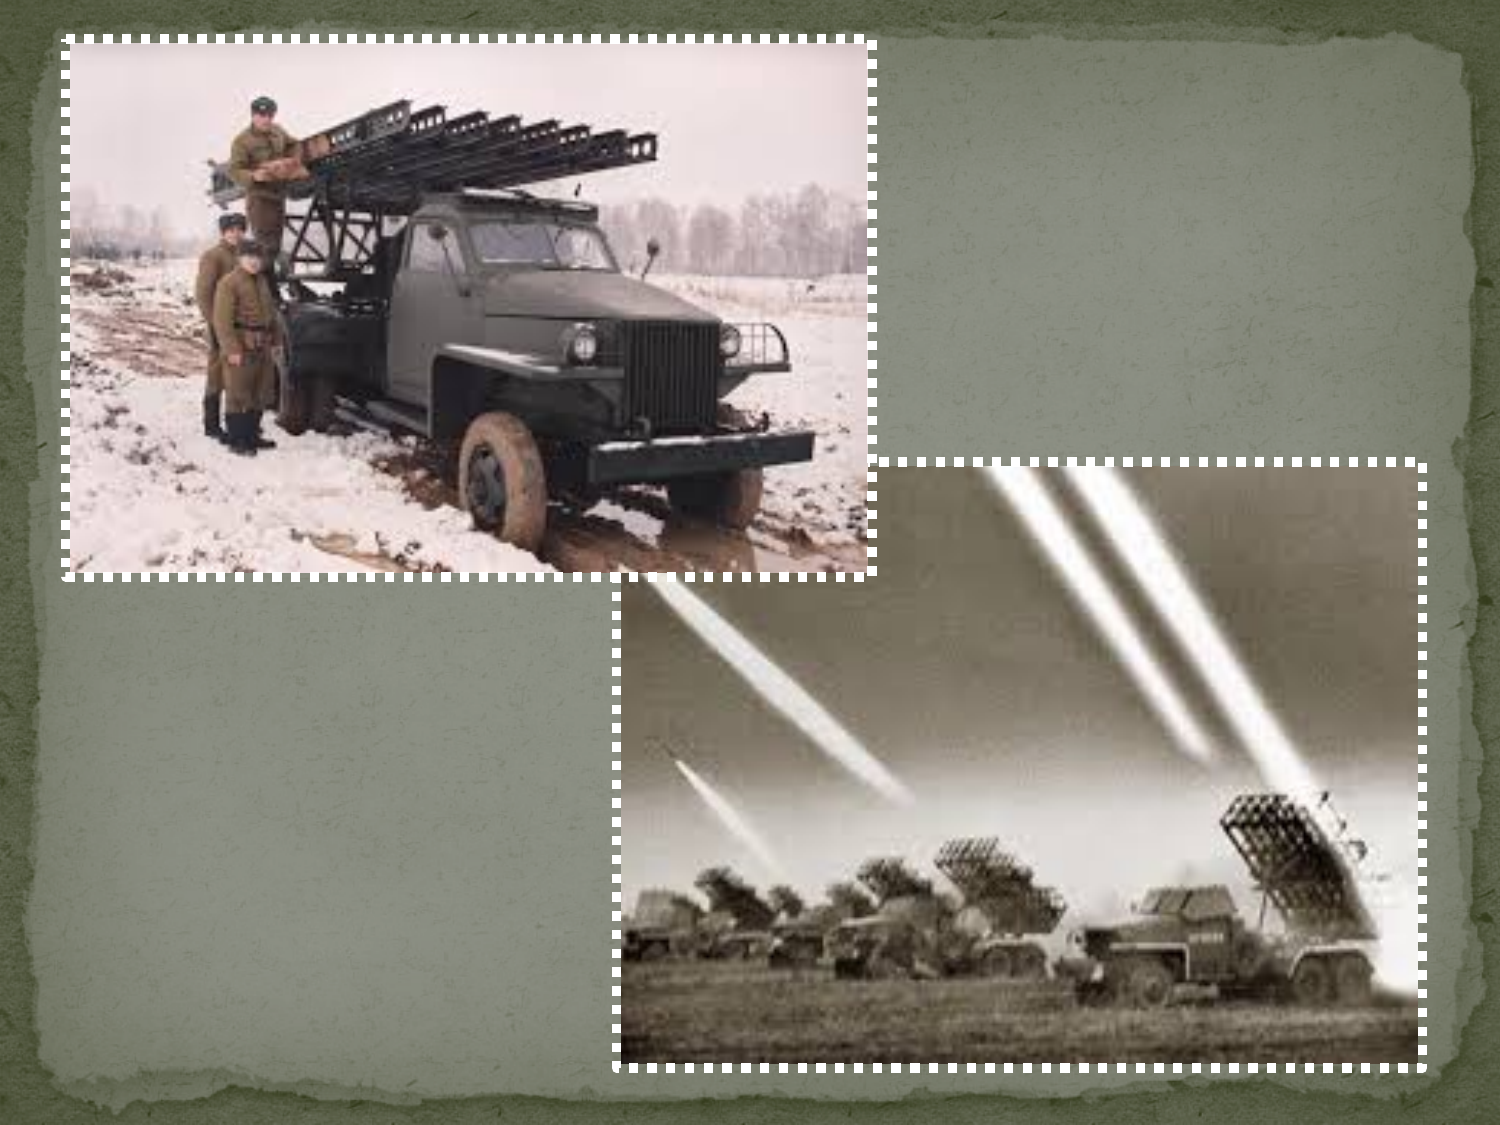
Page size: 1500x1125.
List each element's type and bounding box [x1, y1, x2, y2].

picture [70, 43, 1418, 1064]
